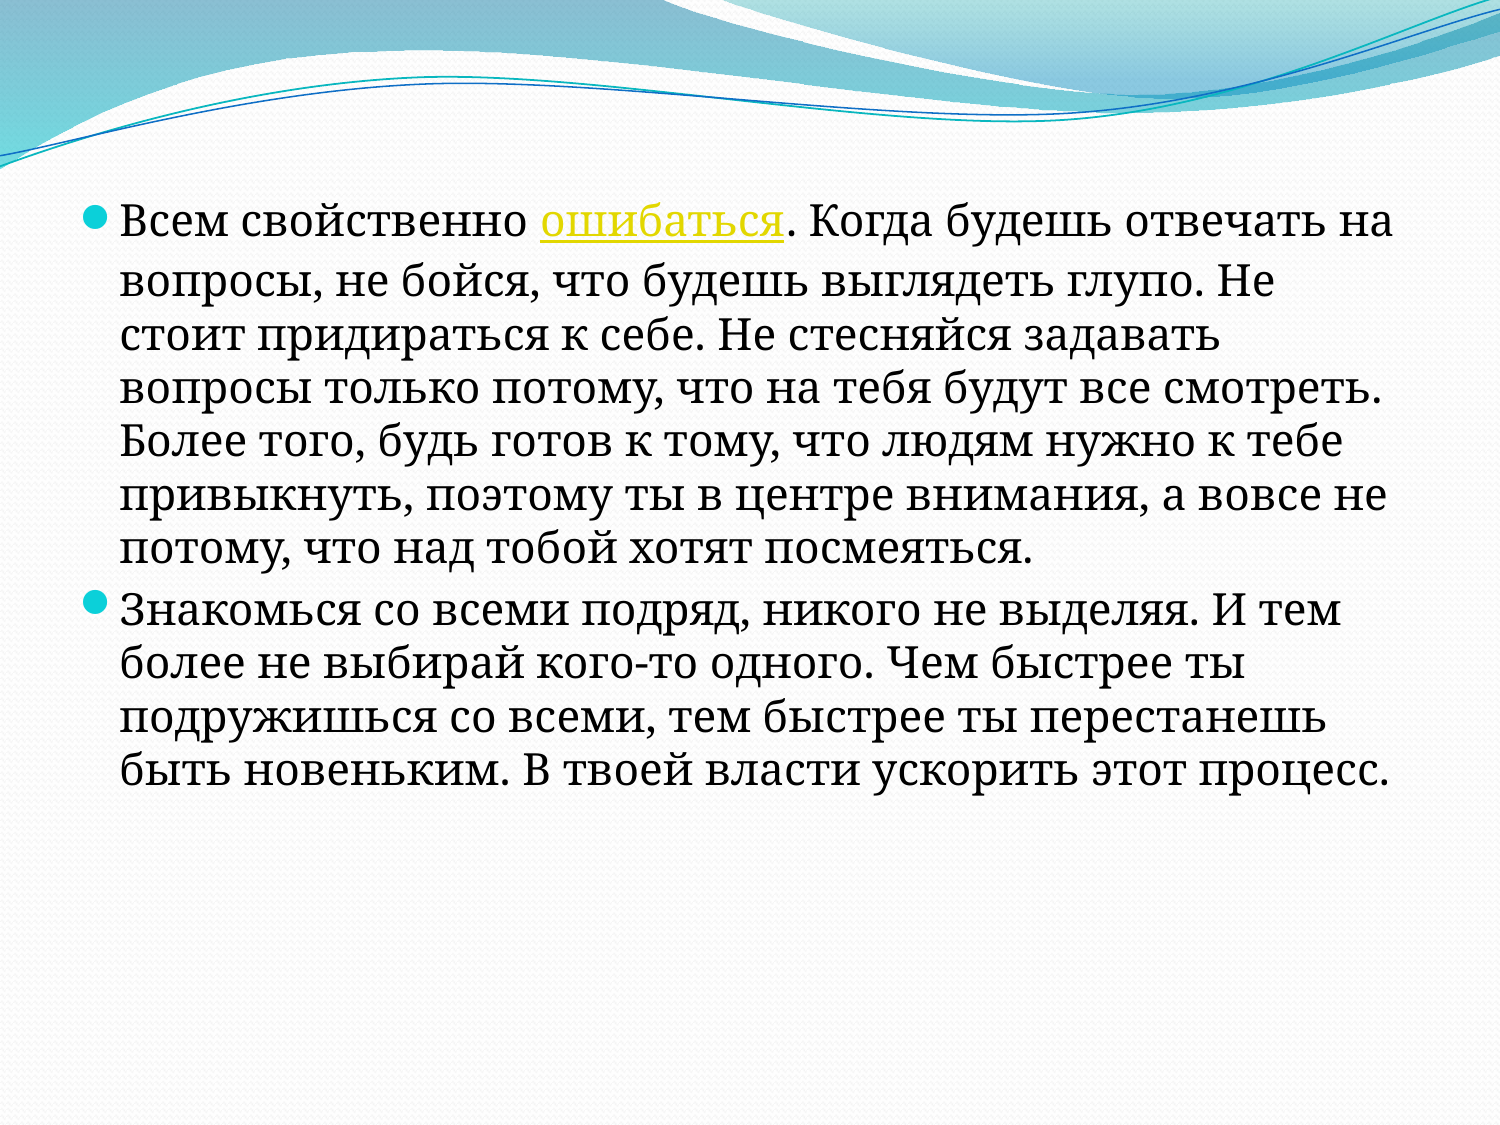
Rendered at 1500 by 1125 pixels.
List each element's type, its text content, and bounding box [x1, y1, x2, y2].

list Всем свойственно ошибаться. Когда будешь отвечать на вопросы, не бойся, что будешь выглядеть глупо. Не стоит придираться к себе. Не стесняйся задавать вопросы только потому, что на тебя будут все смотреть. Более того, будь готов к тому, что людям нужно к тебе привыкнуть, поэтому ты в центре внимания, а вовсе не потому, что над тобой хотят посмеяться. Знакомься со всеми подряд, никого не выделяя. И тем более не выбирай кого-то одного. Чем быстрее ты подружишься со всеми, тем быстрее ты перестанешь быть новеньким. В твоей власти ускорить этот процесс. [64, 184, 1415, 884]
